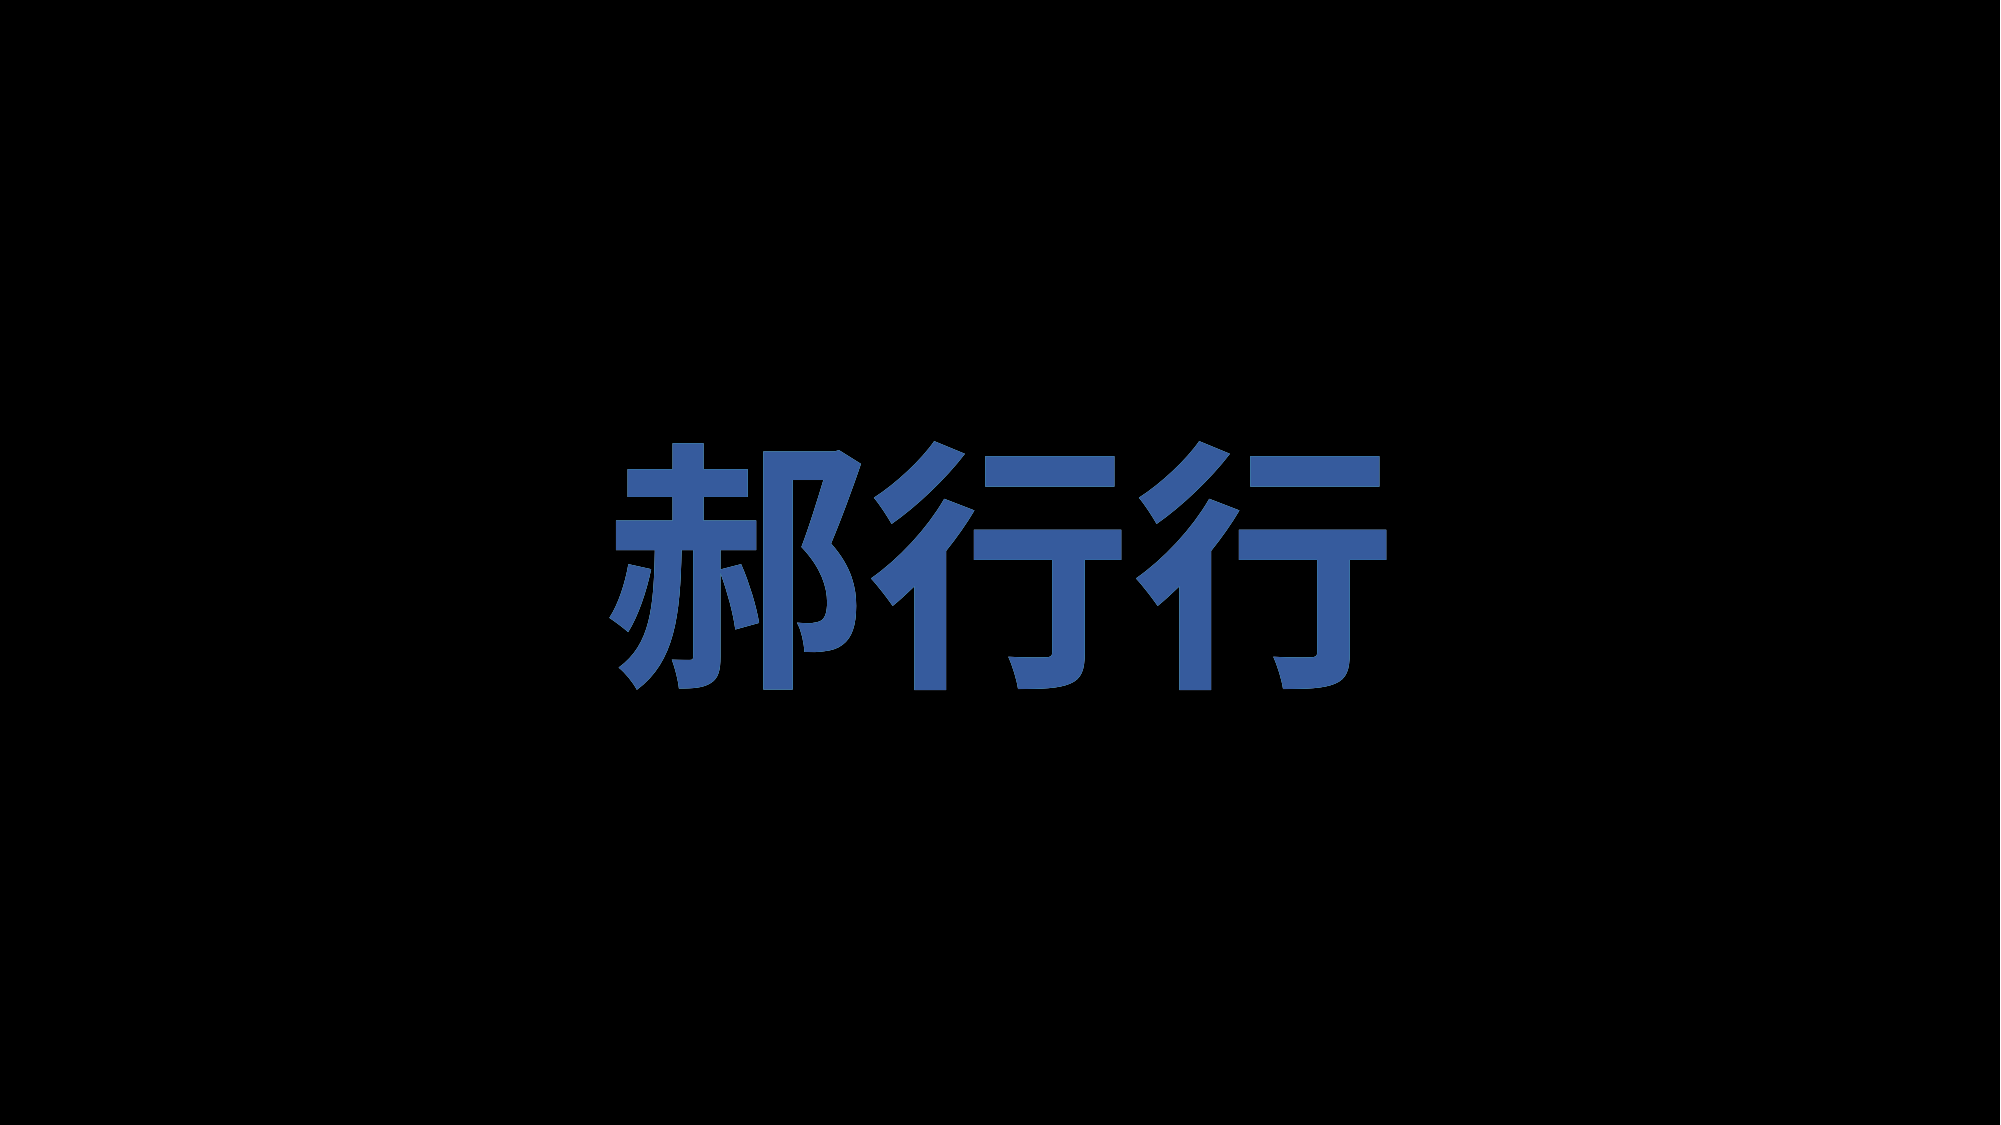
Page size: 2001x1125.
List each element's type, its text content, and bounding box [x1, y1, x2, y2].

text_box 郝行行 [275, 394, 1725, 727]
